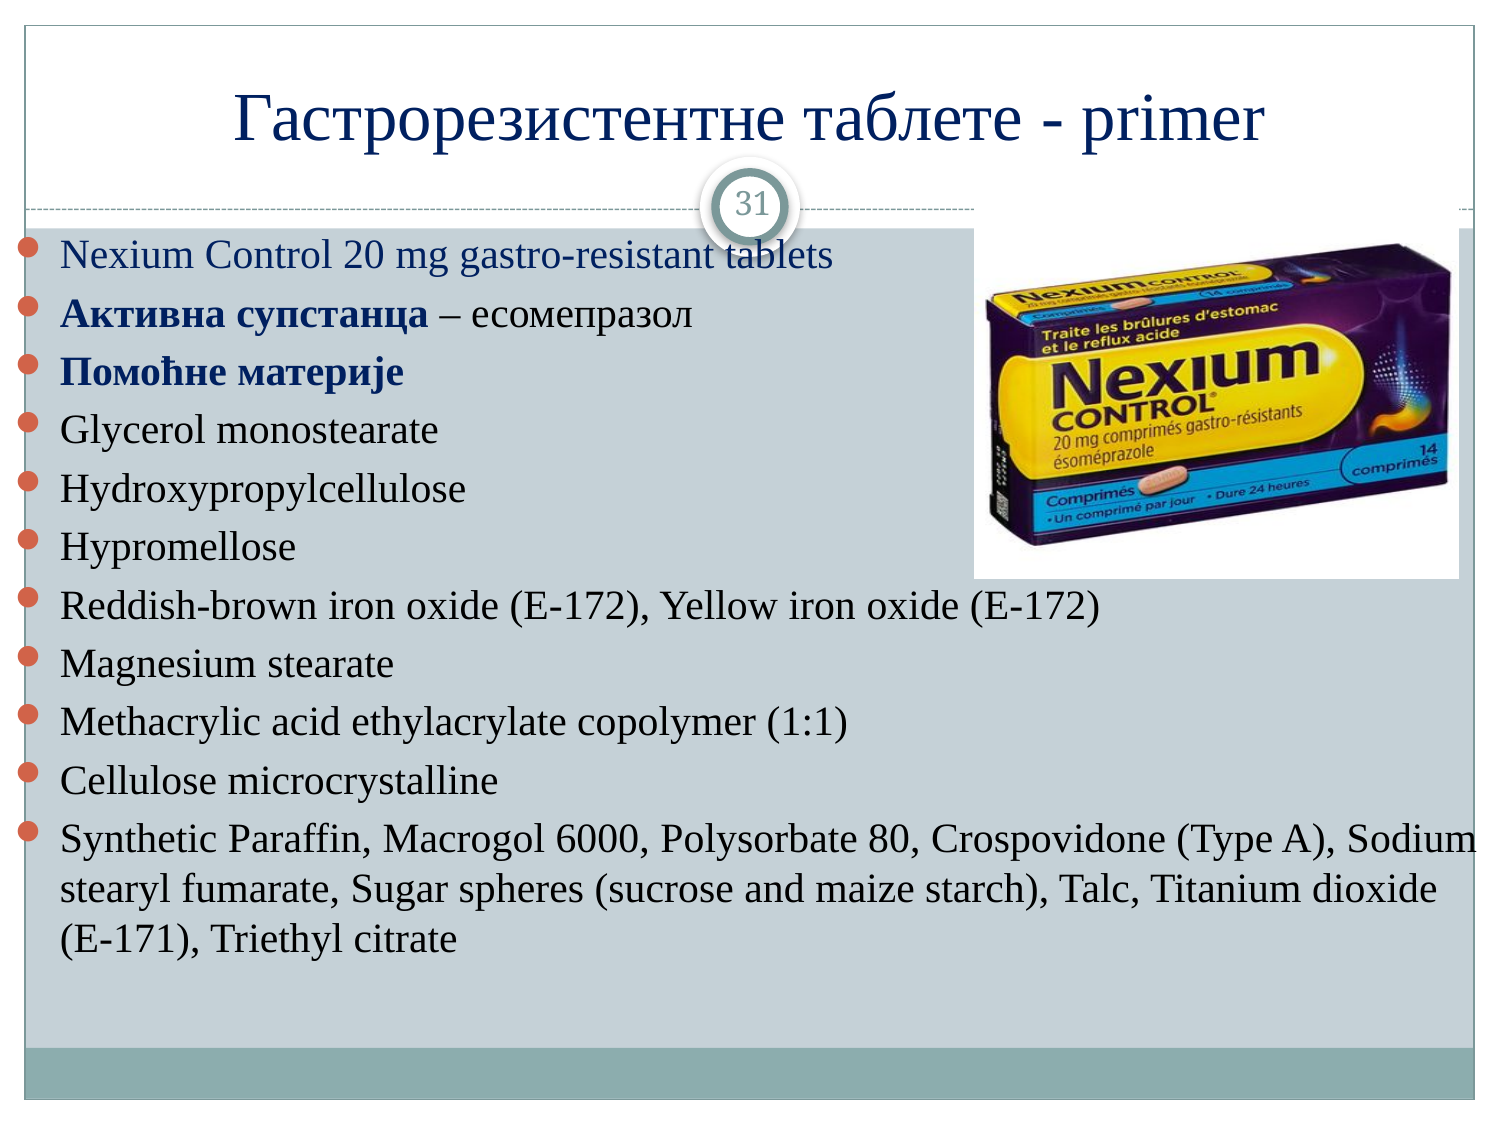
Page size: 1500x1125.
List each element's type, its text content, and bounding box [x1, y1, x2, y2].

picture [974, 207, 1459, 580]
title Гастрорезистентне таблете - primer [49, 37, 1450, 162]
slide_number 31 [715, 168, 791, 241]
list Nexium Control 20 mg gastro-resistant tablets Активна супстанца – есомепразол Помоћне материје Glycerol monostearate Hydroxypropylcellulose Hypromellose Reddish-brown iron oxide (E-172), Yellow iron oxide (E-172) Magnesium stearate Methacrylic acid ethylacrylate copolymer (1:1) Cellulose microcrystalline Synthetic Paraffin, Macrogol 6000, Polysorbate 80, Crospovidone (Type A), Sodium stearyl fumarate, Sugar spheres (sucrose and maize starch), Talc, Titanium dioxide (E-171), Triethyl citrate [0, 219, 1500, 1125]
